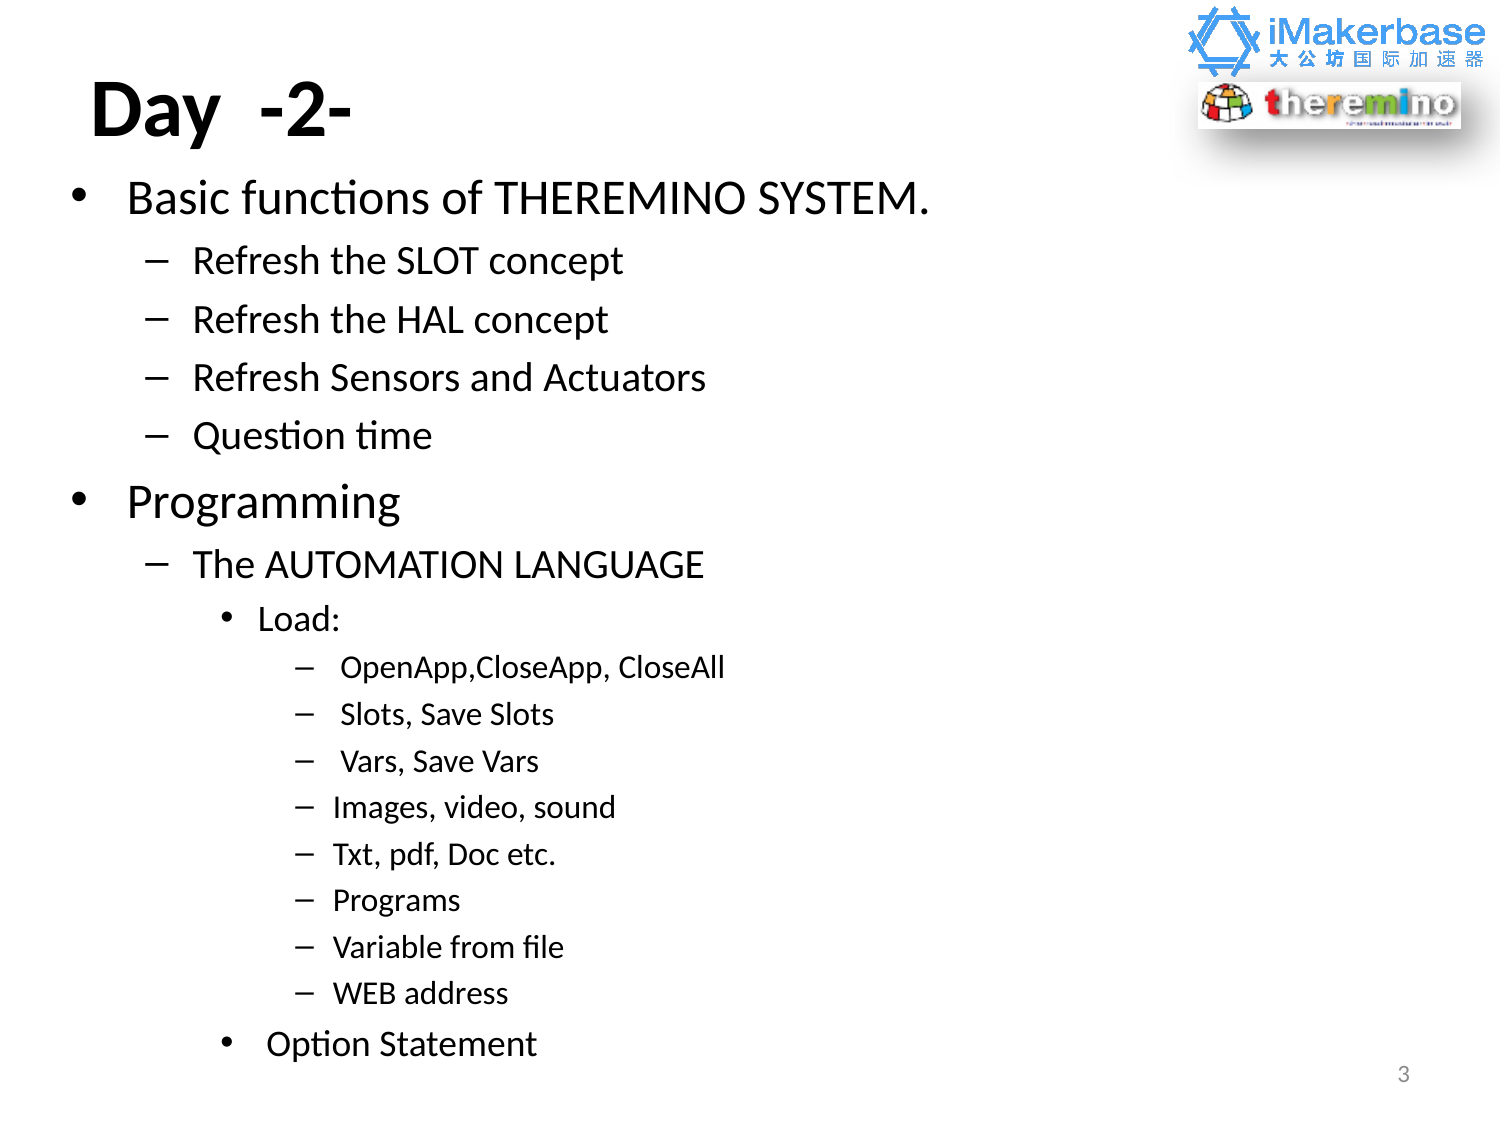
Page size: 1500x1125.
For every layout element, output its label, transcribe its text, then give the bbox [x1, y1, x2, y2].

picture [1188, 5, 1485, 78]
list Basic functions of THEREMINO SYSTEM. Refresh the SLOT concept Refresh the HAL concept Refresh Sensors and Actuators Question time Programming The AUTOMATION LANGUAGE Load: OpenApp,CloseApp, CloseAll Slots, Save Slots Vars, Save Vars Images, video, sound Txt, pdf, Doc etc. Programs Variable from file WEB address Option Statement [55, 157, 1412, 1076]
title Day -2- [75, 45, 1196, 157]
picture [1198, 82, 1461, 129]
slide_number 3 [1074, 1042, 1425, 1103]
